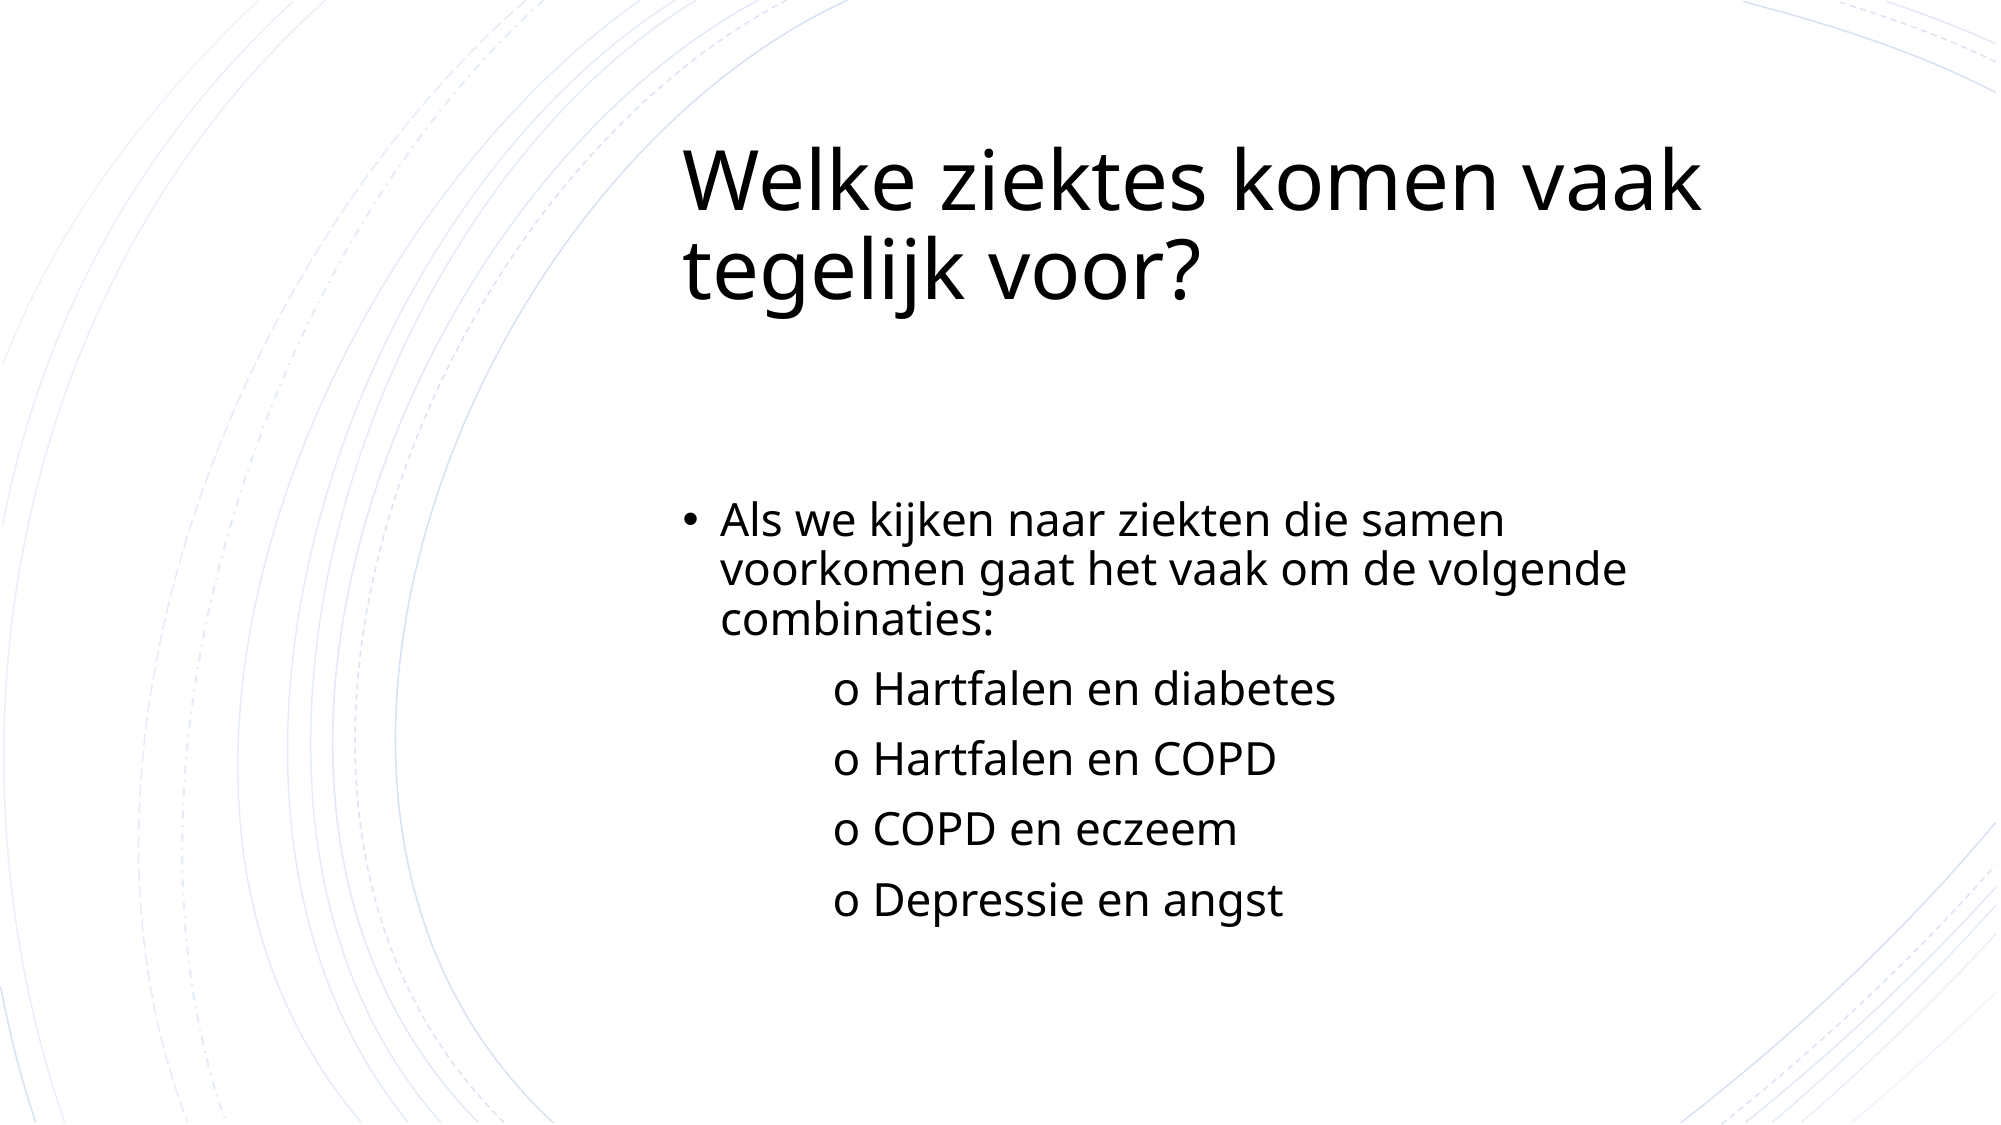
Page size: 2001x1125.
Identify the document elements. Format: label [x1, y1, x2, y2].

text_box [0, 0, 1996, 1125]
